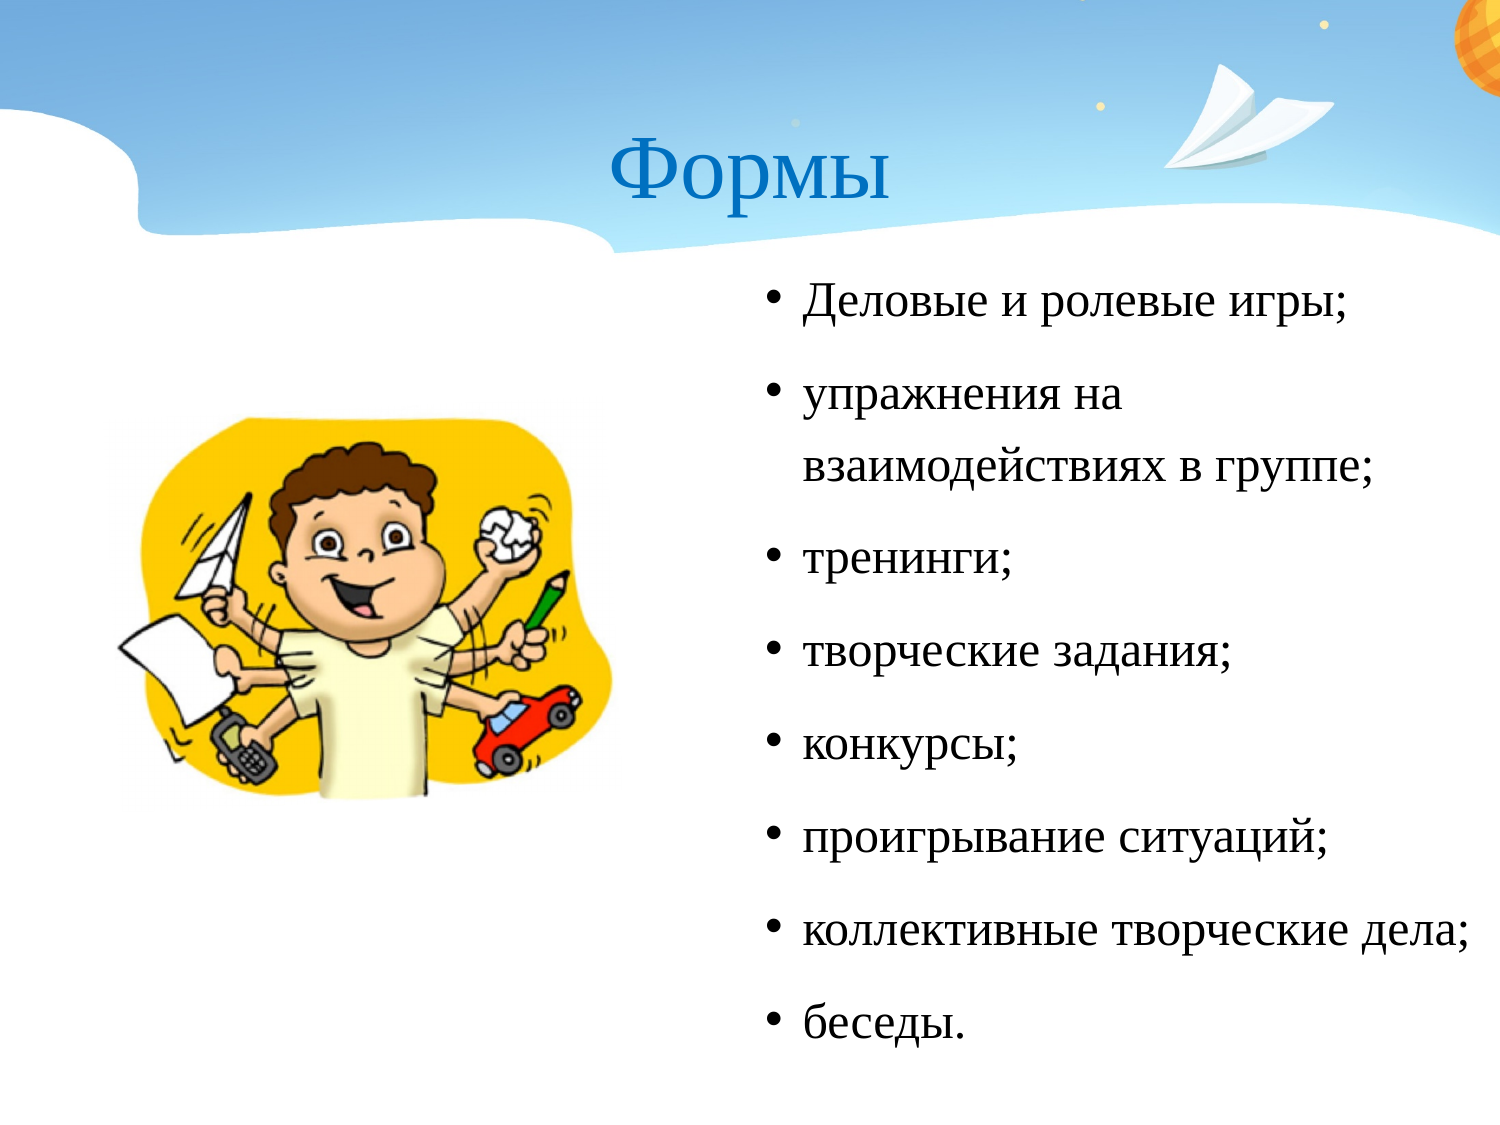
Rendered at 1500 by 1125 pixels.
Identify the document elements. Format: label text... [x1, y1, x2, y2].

list Деловые и ролевые игры; упражнения на взаимодействиях в группе; тренинги; творческие задания; конкурсы; проигрывание ситуаций; коллективные творческие дела; беседы. [750, 246, 1488, 1061]
picture [0, 0, 1500, 1125]
title Формы [103, 59, 1397, 278]
